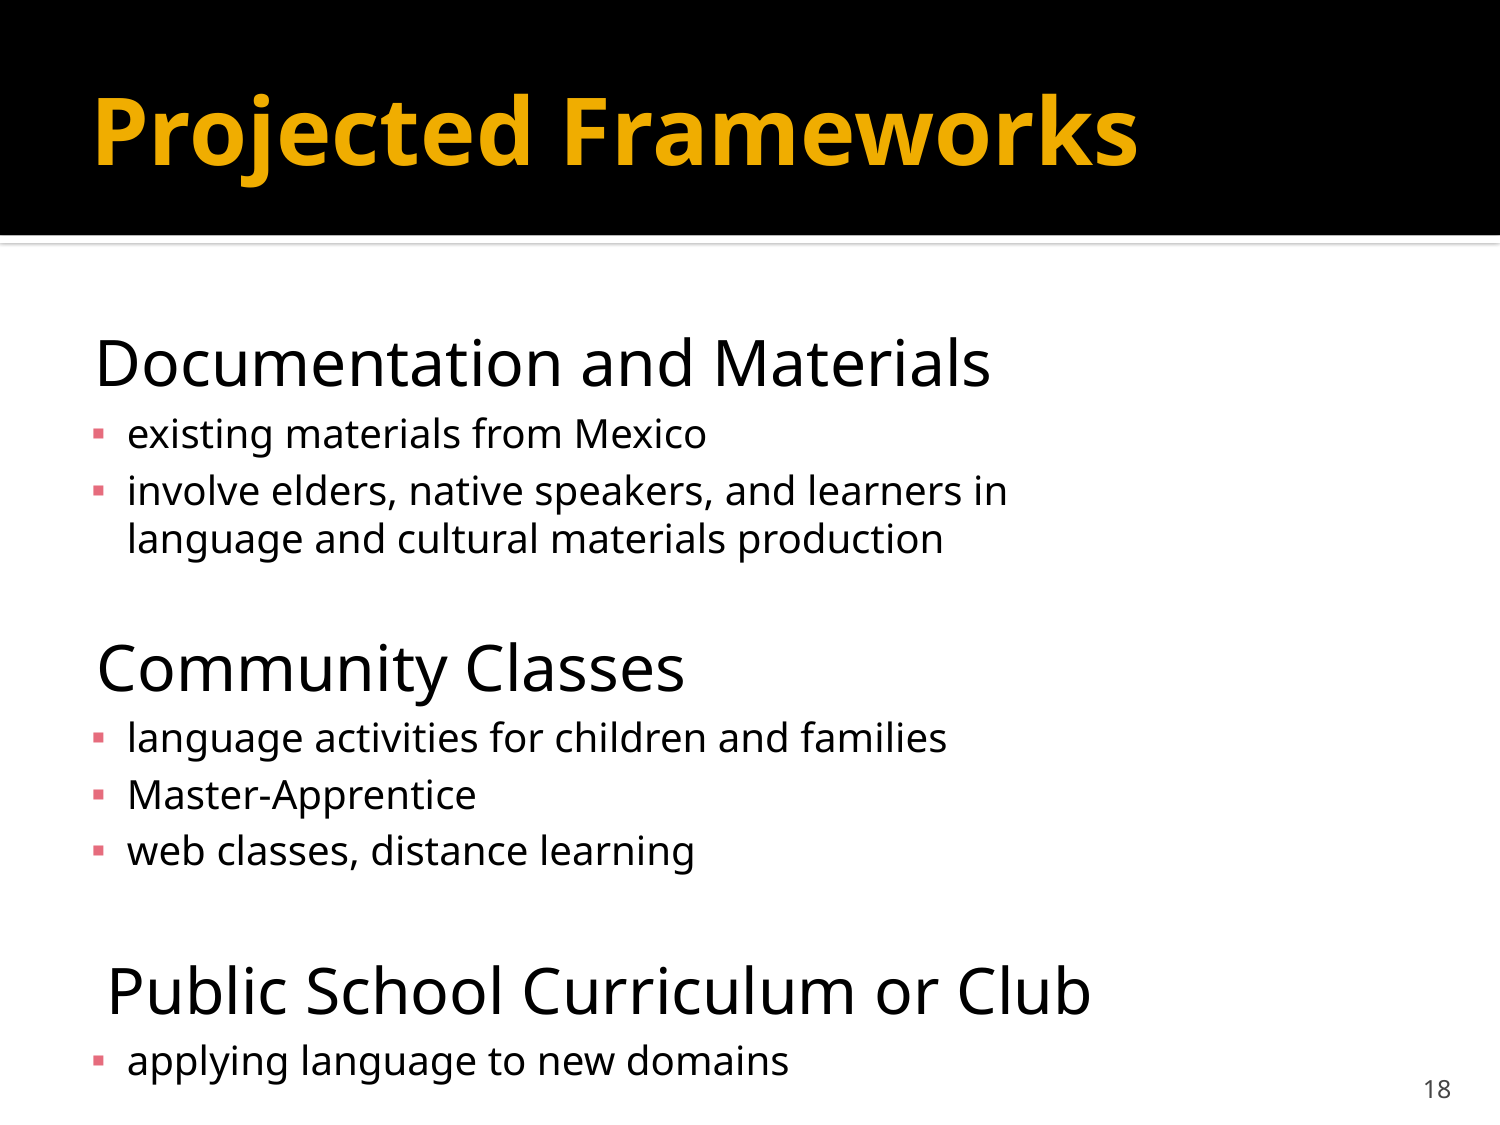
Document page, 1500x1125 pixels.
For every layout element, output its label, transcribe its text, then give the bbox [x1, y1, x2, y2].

title Projected Frameworks [75, 25, 1425, 231]
list Documentation and Materials existing materials from Mexico involve elders, native speakers, and learners in language and cultural materials production Community Classes language activities for children and families Master-Apprentice web classes, distance learning Public School Curriculum or Club applying language to new domains [0, 224, 1388, 1100]
slide_number 18 [1345, 1062, 1467, 1108]
